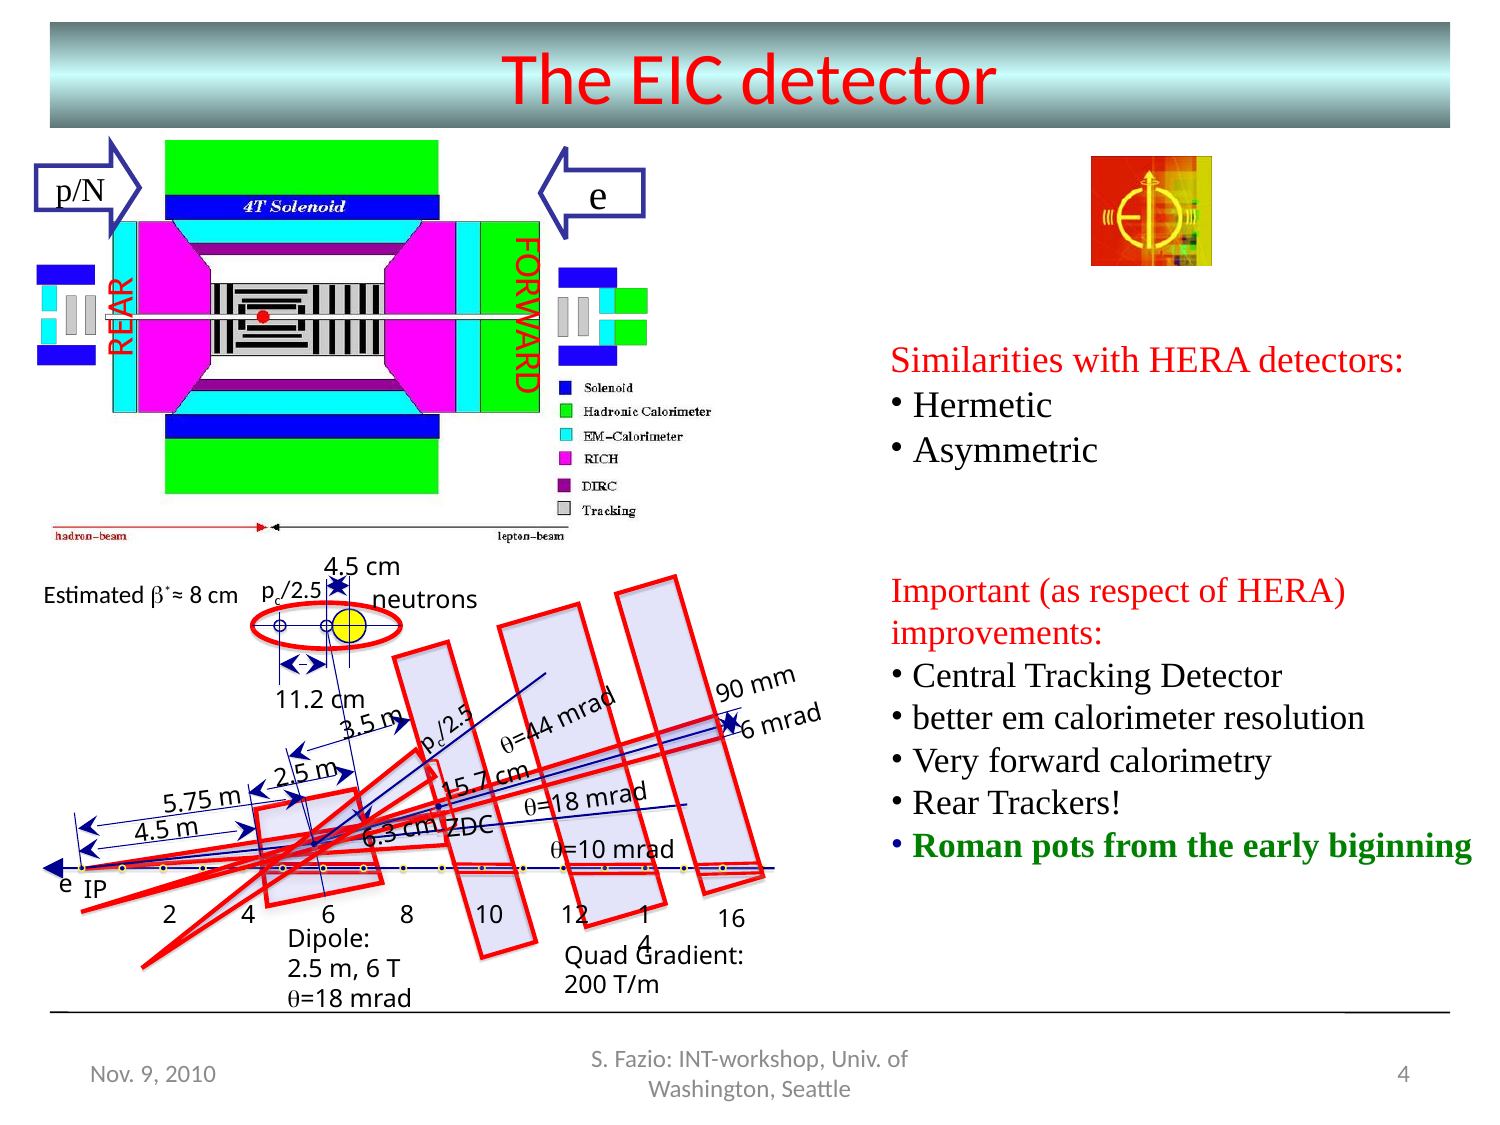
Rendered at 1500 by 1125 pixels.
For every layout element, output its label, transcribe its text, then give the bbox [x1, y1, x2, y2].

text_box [28, 543, 838, 1022]
picture [36, 140, 727, 543]
title The EIC detector [49, 22, 1451, 128]
text_box Similarities with HERA detectors: Hermetic Asymmetric [875, 327, 1421, 523]
footer S. Fazio: INT-workshop, Univ. of Washington, Seattle [512, 1042, 988, 1103]
slide_number 4 [1074, 1042, 1425, 1103]
picture [1091, 156, 1212, 266]
text_box Important (as respect of HERA) improvements: Central Tracking Detector better em calorimeter resolution Very forward calorimetry Rear Trackers! Roman pots from the early biginning [876, 559, 1488, 873]
text_box p/N [36, 165, 45, 210]
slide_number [75, 1042, 425, 1103]
